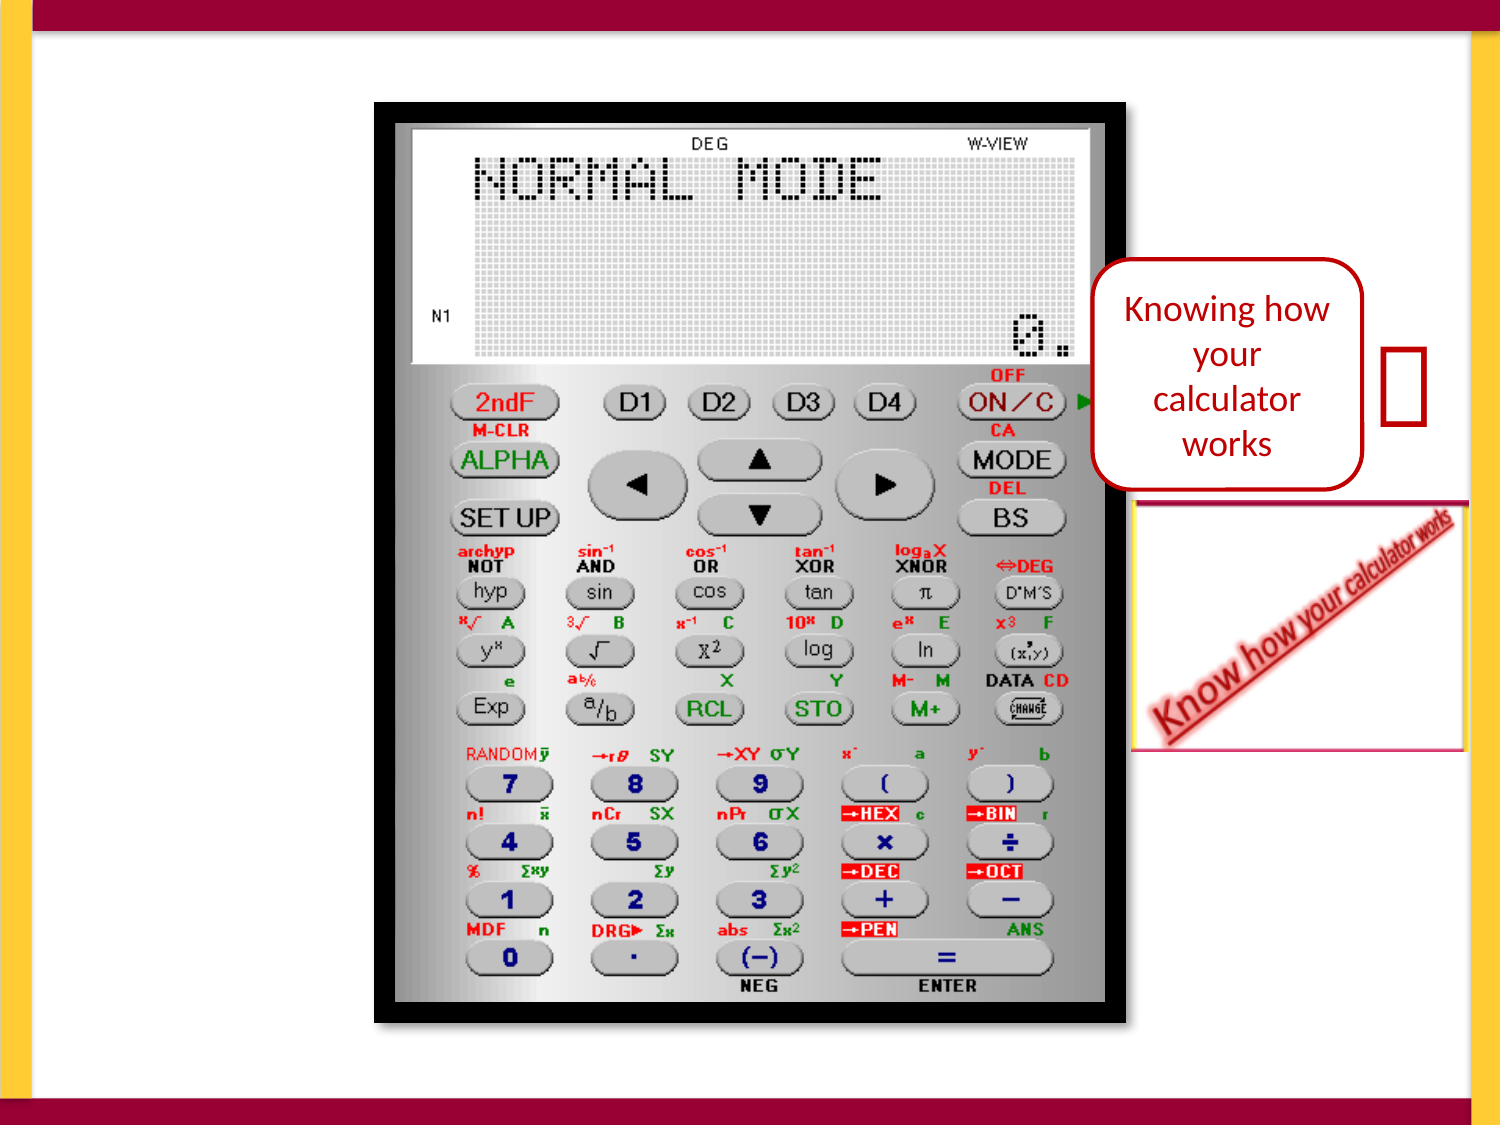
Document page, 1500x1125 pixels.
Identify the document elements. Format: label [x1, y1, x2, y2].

picture [395, 123, 1105, 1002]
picture [1131, 500, 1469, 752]
text_box [1092, 258, 1493, 490]
